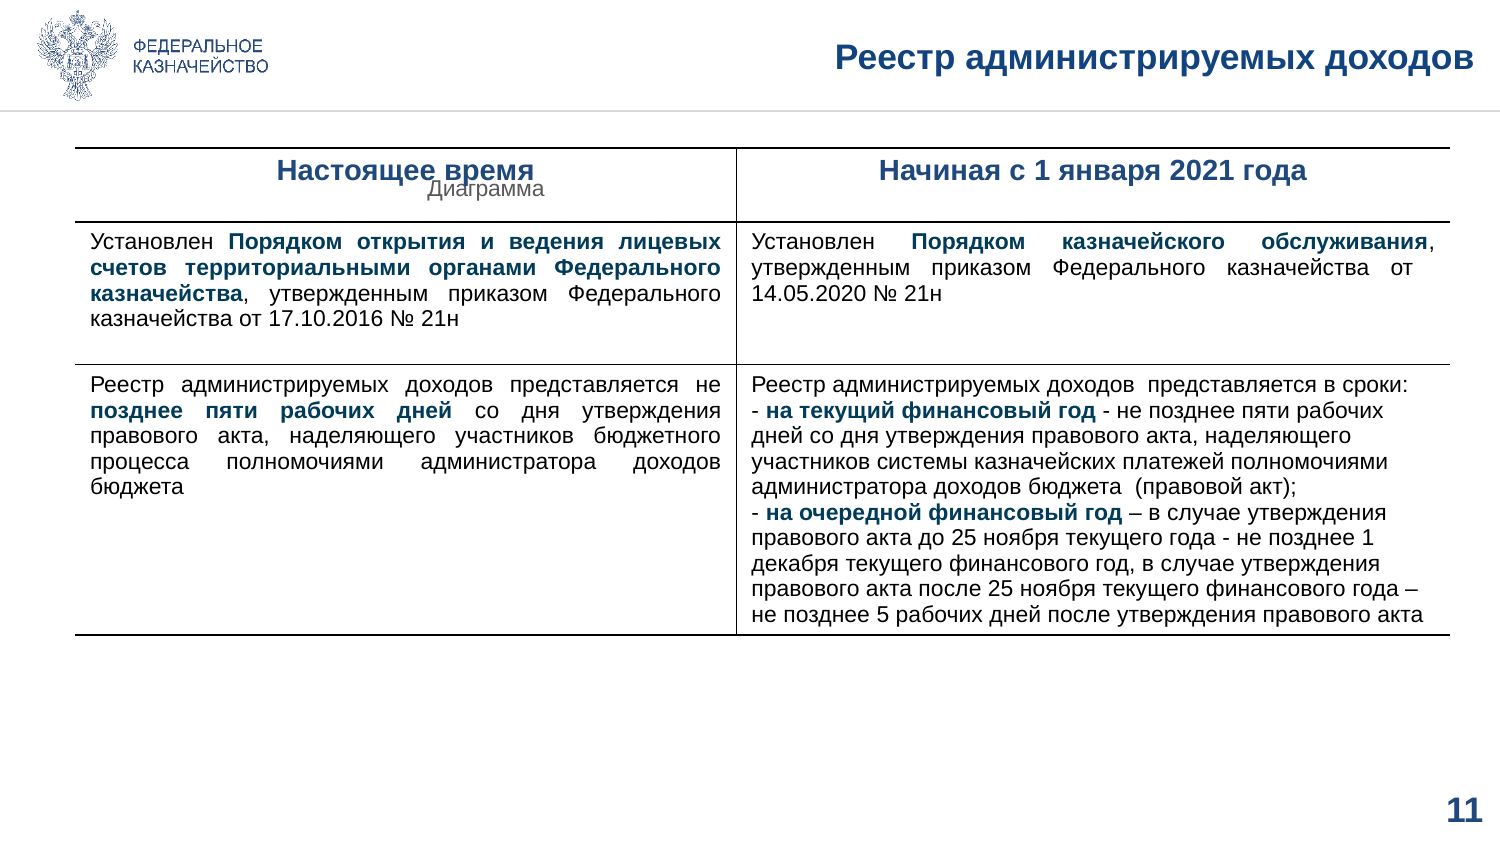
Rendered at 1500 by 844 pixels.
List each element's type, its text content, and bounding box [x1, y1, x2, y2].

title Реестр администрируемых доходов [762, 34, 1475, 78]
table_header Начиная с 1 января 2021 года [900, 149, 1450, 221]
table_cell Установлен Порядком казначейского обслуживания, утвержденным приказом Федерального казначейства от 14.05.2020 № 21н [901, 223, 1450, 364]
chart [74, 146, 898, 773]
table_cell Реестр администрируемых доходов представляется в сроки: - на текущий финансовый год - не позднее пяти рабочих дней со дня утверждения правового акта, наделяющего участников системы казначейских платежей полномочиями администратора доходов бюджета (правовой акт); - на очередной финансовый год – в случае утверждения правового акта до 25 ноября текущего года - не позднее 1 декабря текущего финансового год, в случае утверждения правового акта после 25 ноября текущего финансового года – не позднее 5 рабочих дней после утверждения правового акта [901, 365, 1450, 634]
picture [37, 10, 268, 101]
slide_number 10 [1138, 786, 1484, 831]
